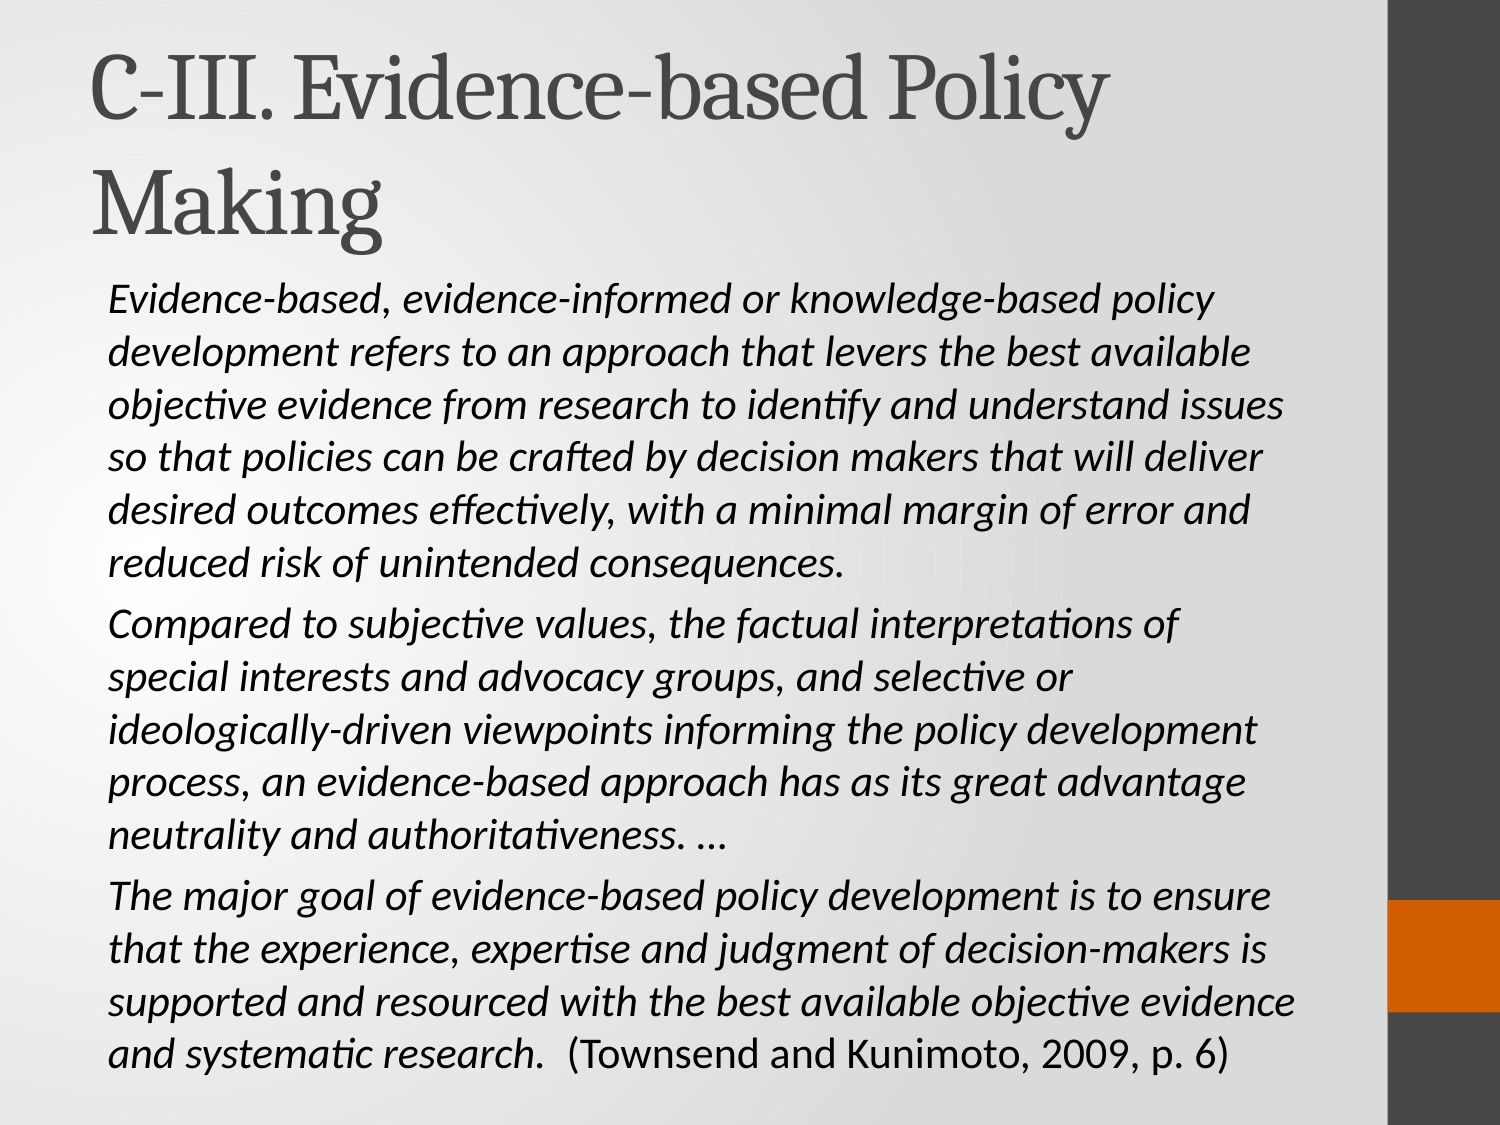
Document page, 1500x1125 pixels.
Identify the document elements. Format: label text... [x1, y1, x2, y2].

title C-III. Evidence-based Policy Making [75, 45, 1325, 233]
list Evidence-based, evidence-informed or knowledge-based policy development refers to an approach that levers the best available objective evidence from research to identify and understand issues so that policies can be crafted by decision makers that will deliver desired outcomes effectively, with a minimal margin of error and reduced risk of unintended consequences. Compared to subjective values, the factual interpretations of special interests and advocacy groups, and selective or ideologically-driven viewpoints informing the policy development process, an evidence-based approach has as its great advantage neutrality and authoritativeness. … The major goal of evidence-based policy development is to ensure that the experience, expertise and judgment of decision-makers is supported and resourced with the best available objective evidence and systematic research. (Townsend and Kunimoto, 2009, p. 6) [75, 262, 1325, 1094]
